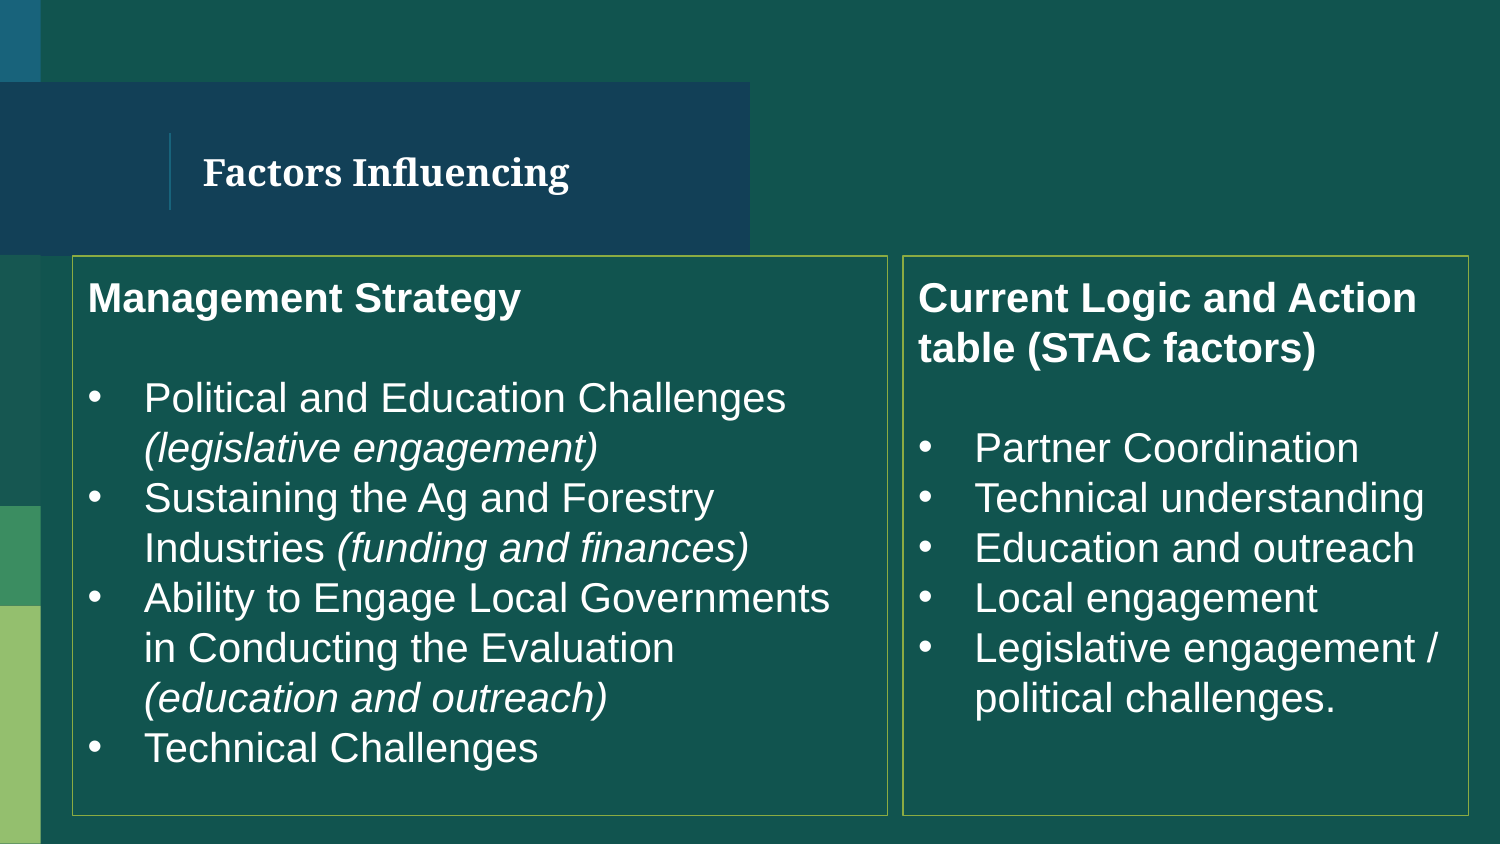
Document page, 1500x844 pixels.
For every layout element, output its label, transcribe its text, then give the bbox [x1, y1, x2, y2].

list Current Logic and Action table (STAC factors) Partner Coordination Technical understanding Education and outreach Local engagement Legislative engagement / political challenges. [903, 255, 1469, 816]
list Management Strategy Political and Education Challenges (legislative engagement) Sustaining the Ag and Forestry Industries (funding and finances) Ability to Engage Local Governments in Conducting the Evaluation (education and outreach) Technical Challenges [72, 255, 888, 816]
title Factors Influencing [187, 87, 715, 255]
